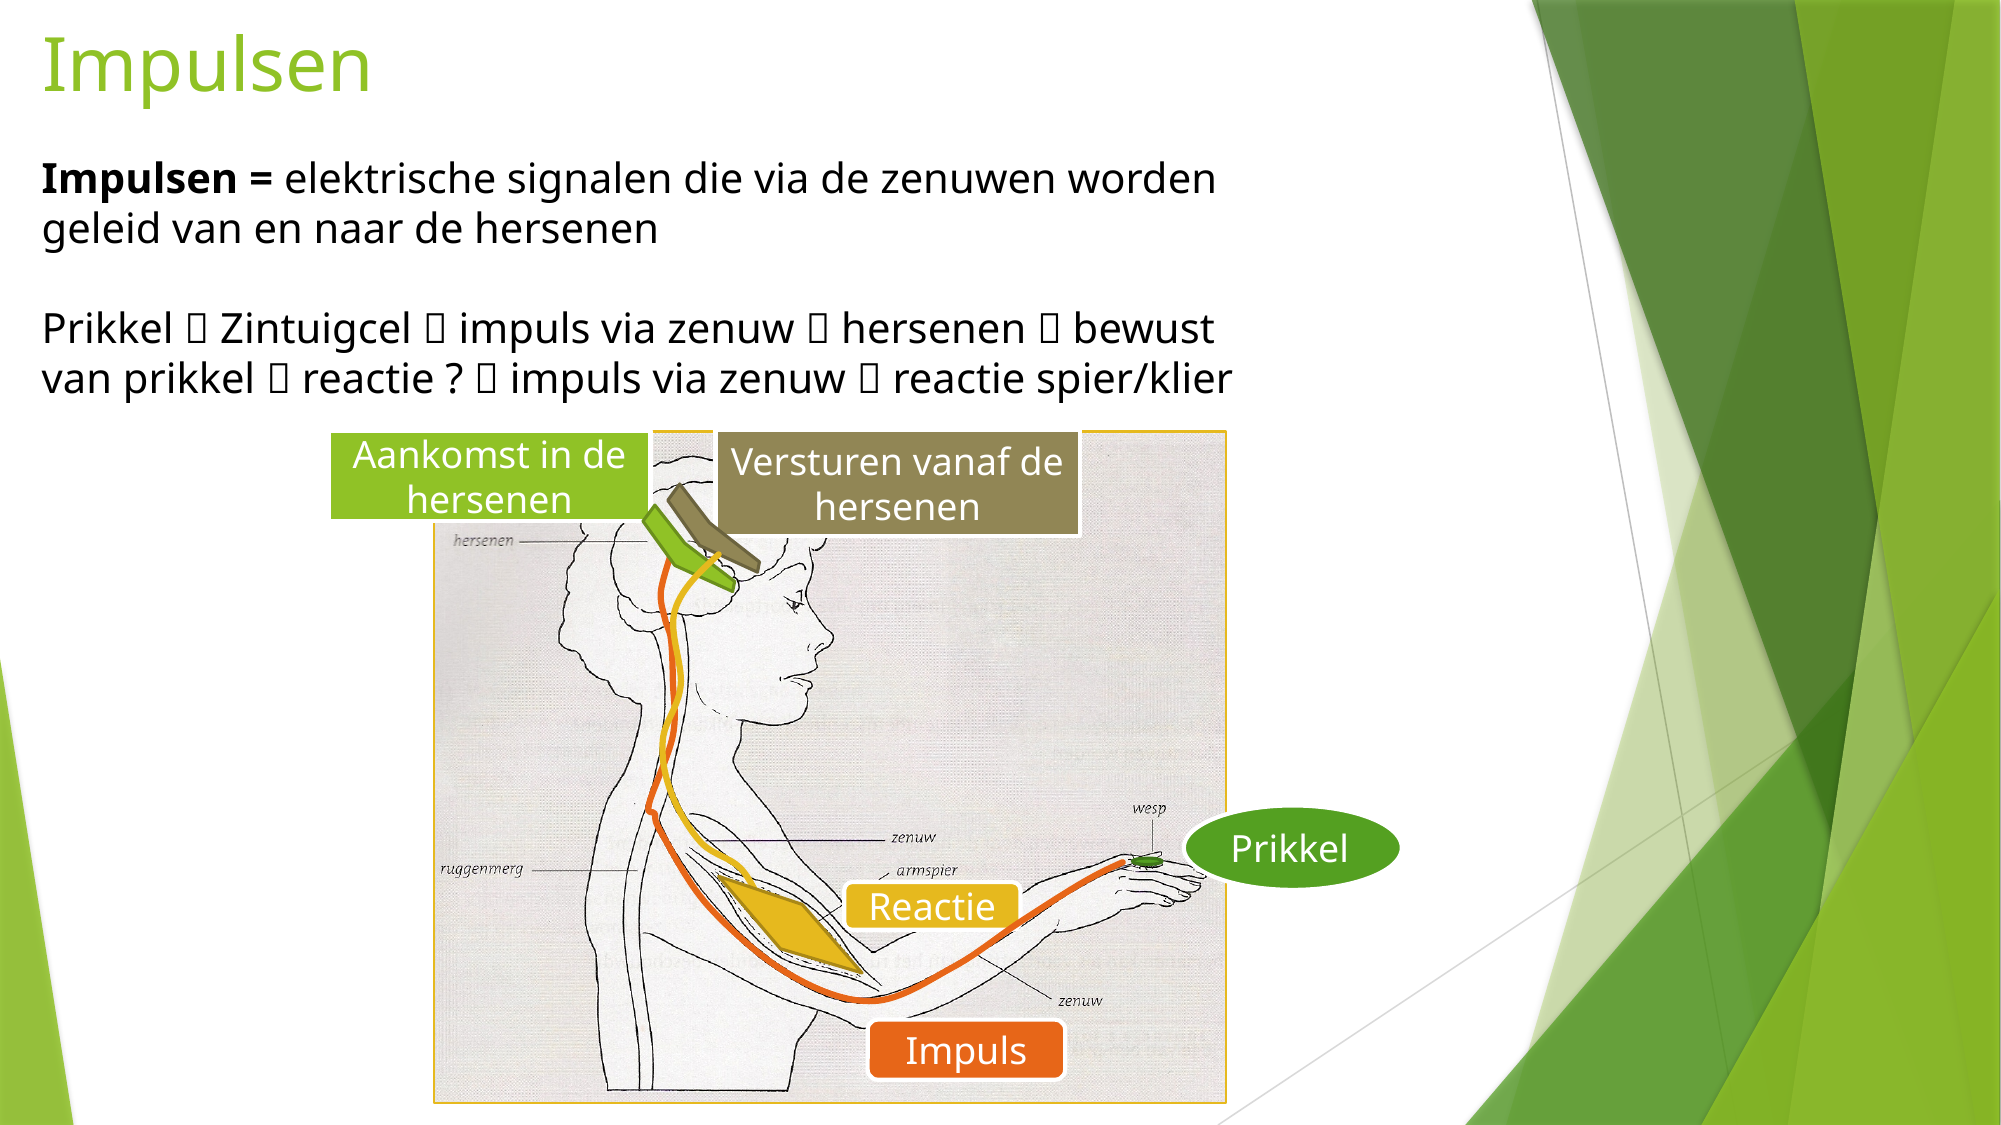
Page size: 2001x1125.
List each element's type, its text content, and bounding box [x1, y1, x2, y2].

text_box Impulsen = elektrische signalen die via de zenuwen worden geleid van en naar de hersenen Prikkel  Zintuigcel  impuls via zenuw  hersenen  bewust van prikkel  reactie ?  impuls via zenuw  reactie spier/klier [26, 144, 1285, 410]
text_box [328, 429, 1403, 1103]
title Impulsen [26, 9, 1180, 144]
text_box Boek 5 thema 1 [1023, 7, 1591, 82]
